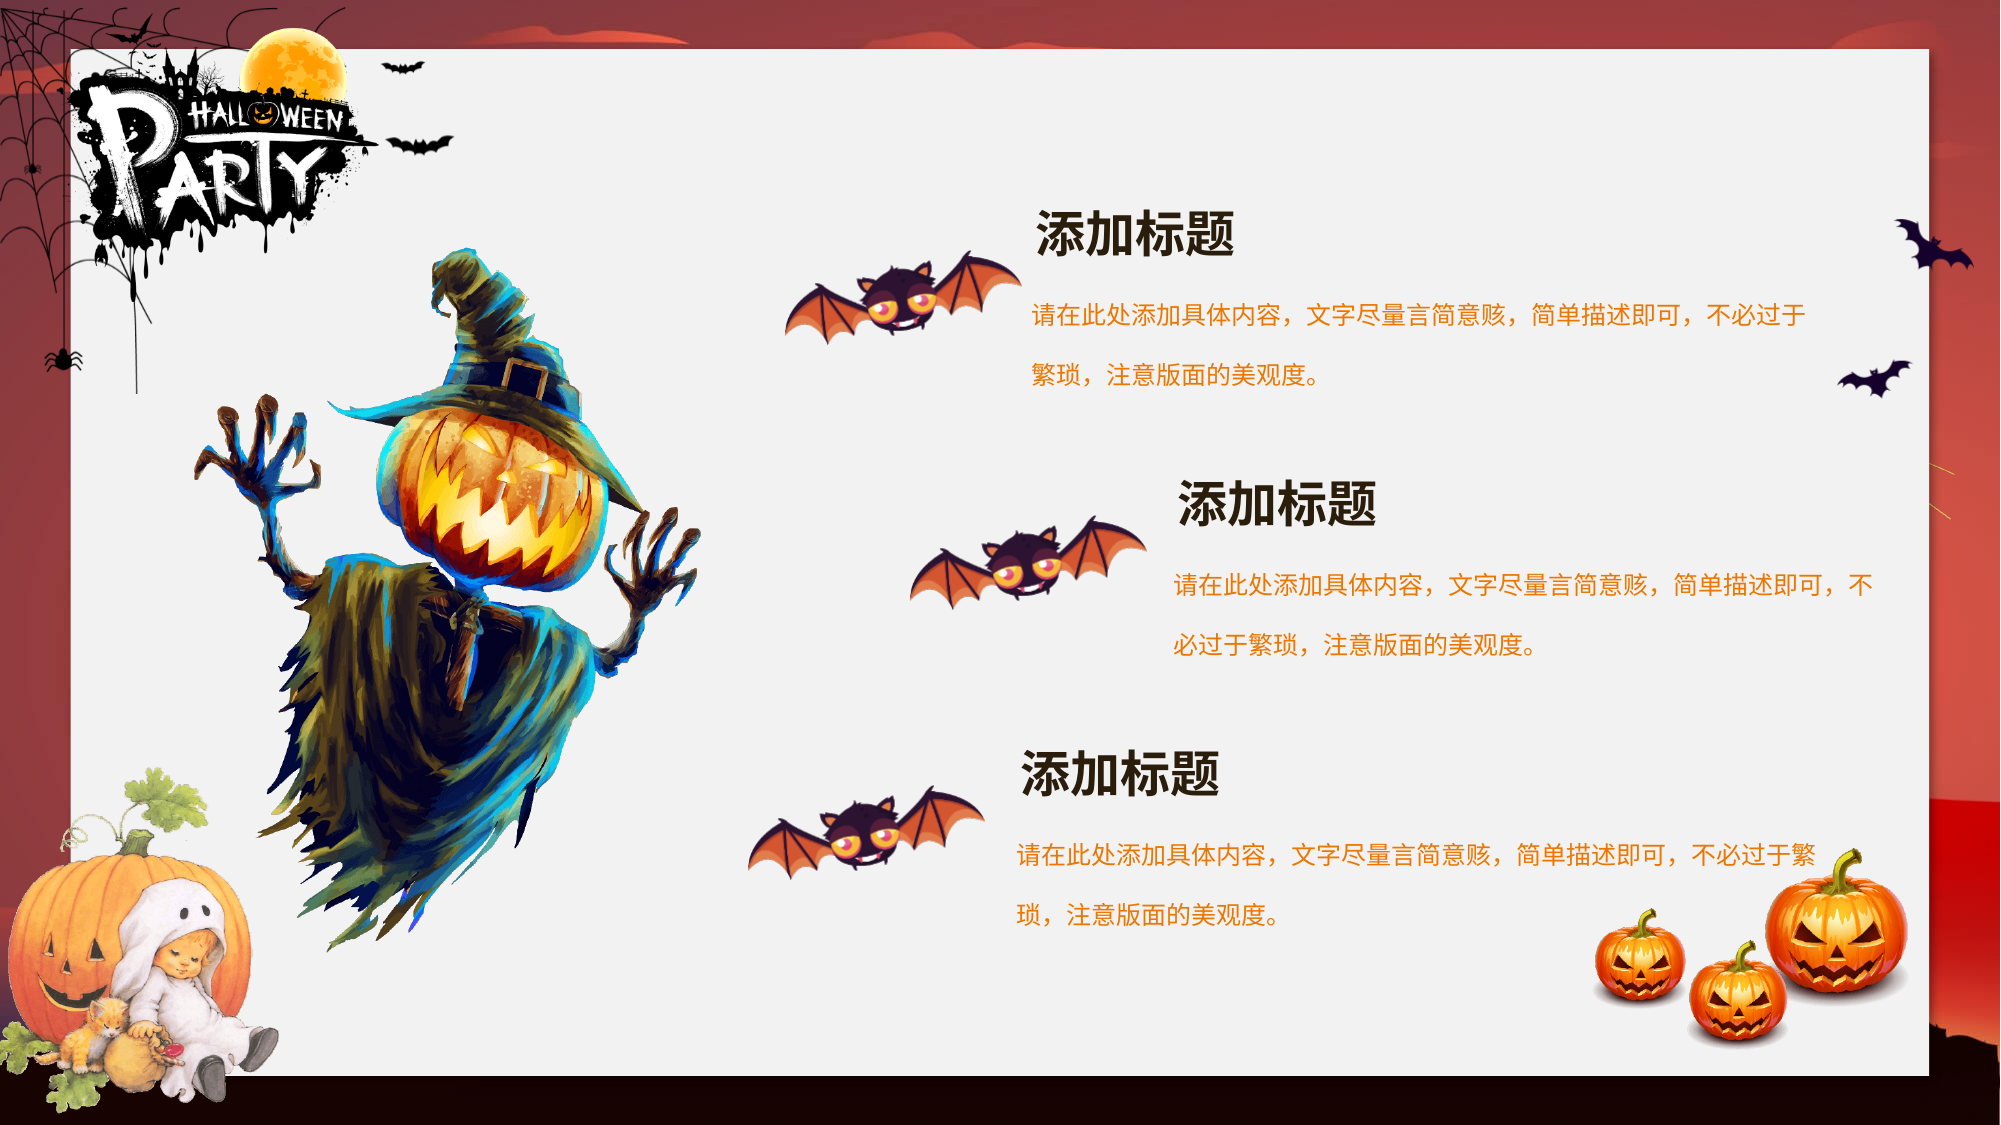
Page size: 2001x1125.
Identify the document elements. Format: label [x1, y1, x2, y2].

text_box [780, 194, 1787, 390]
picture [0, 0, 2000, 1125]
text_box [905, 464, 1904, 660]
text_box [776, 734, 1838, 930]
